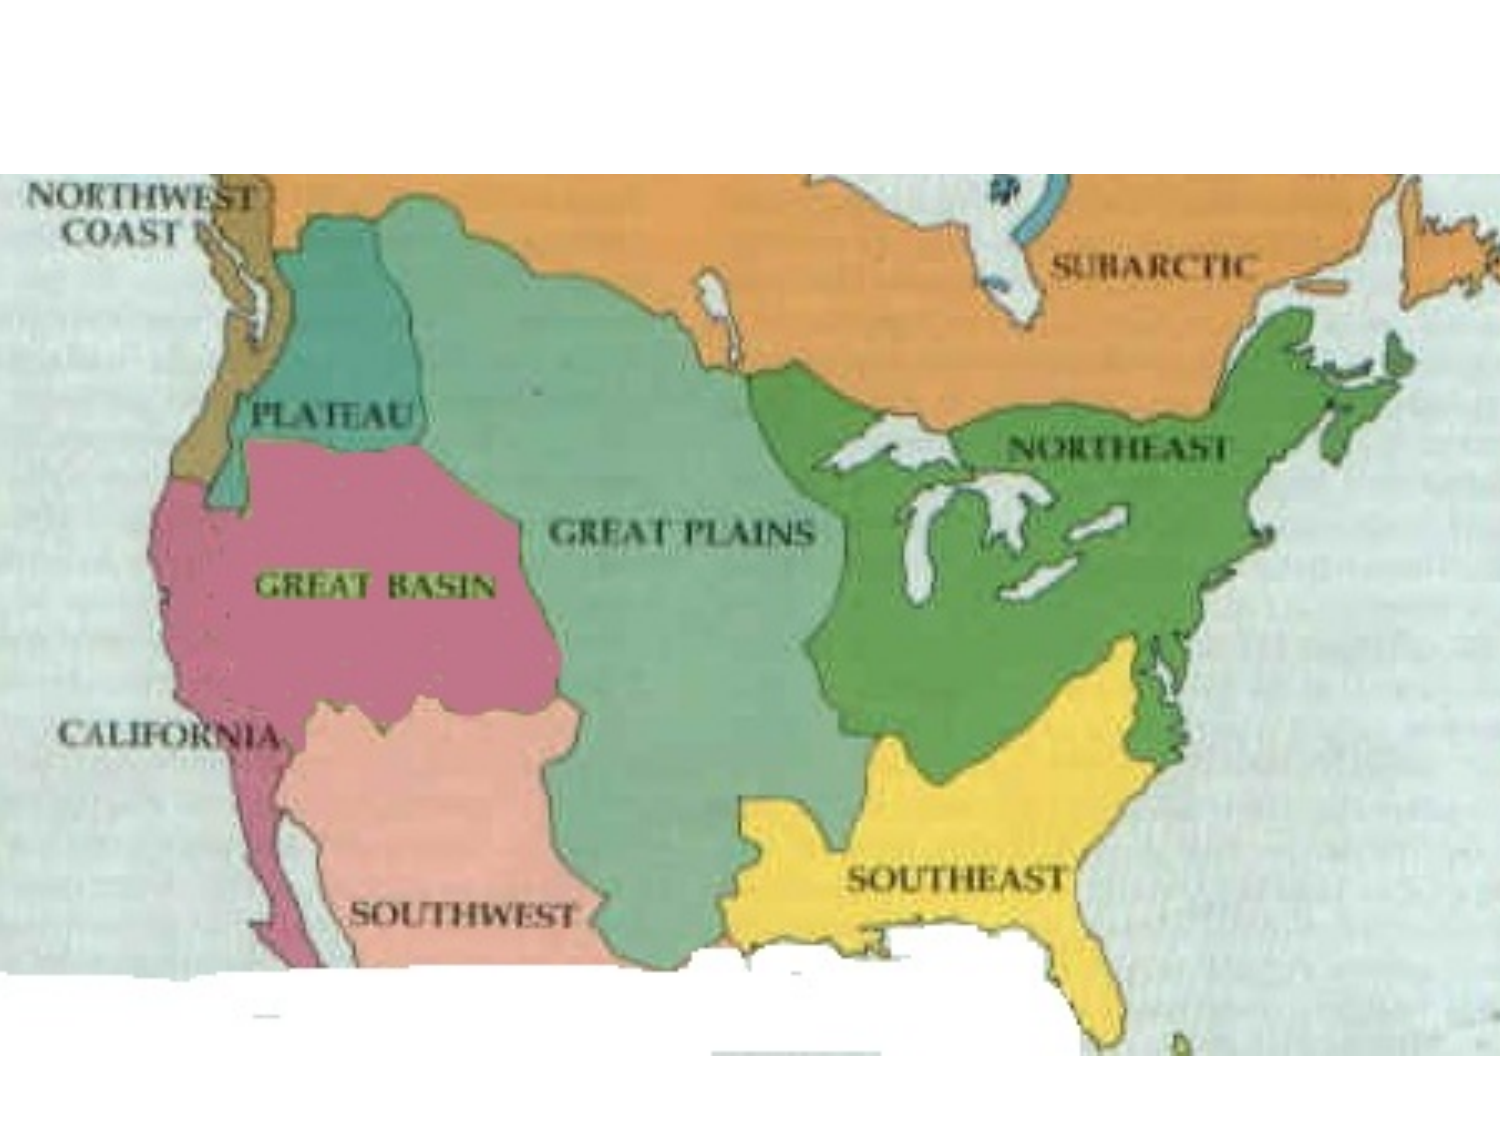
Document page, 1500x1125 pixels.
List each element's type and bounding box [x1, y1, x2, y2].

picture [0, 174, 1500, 1056]
